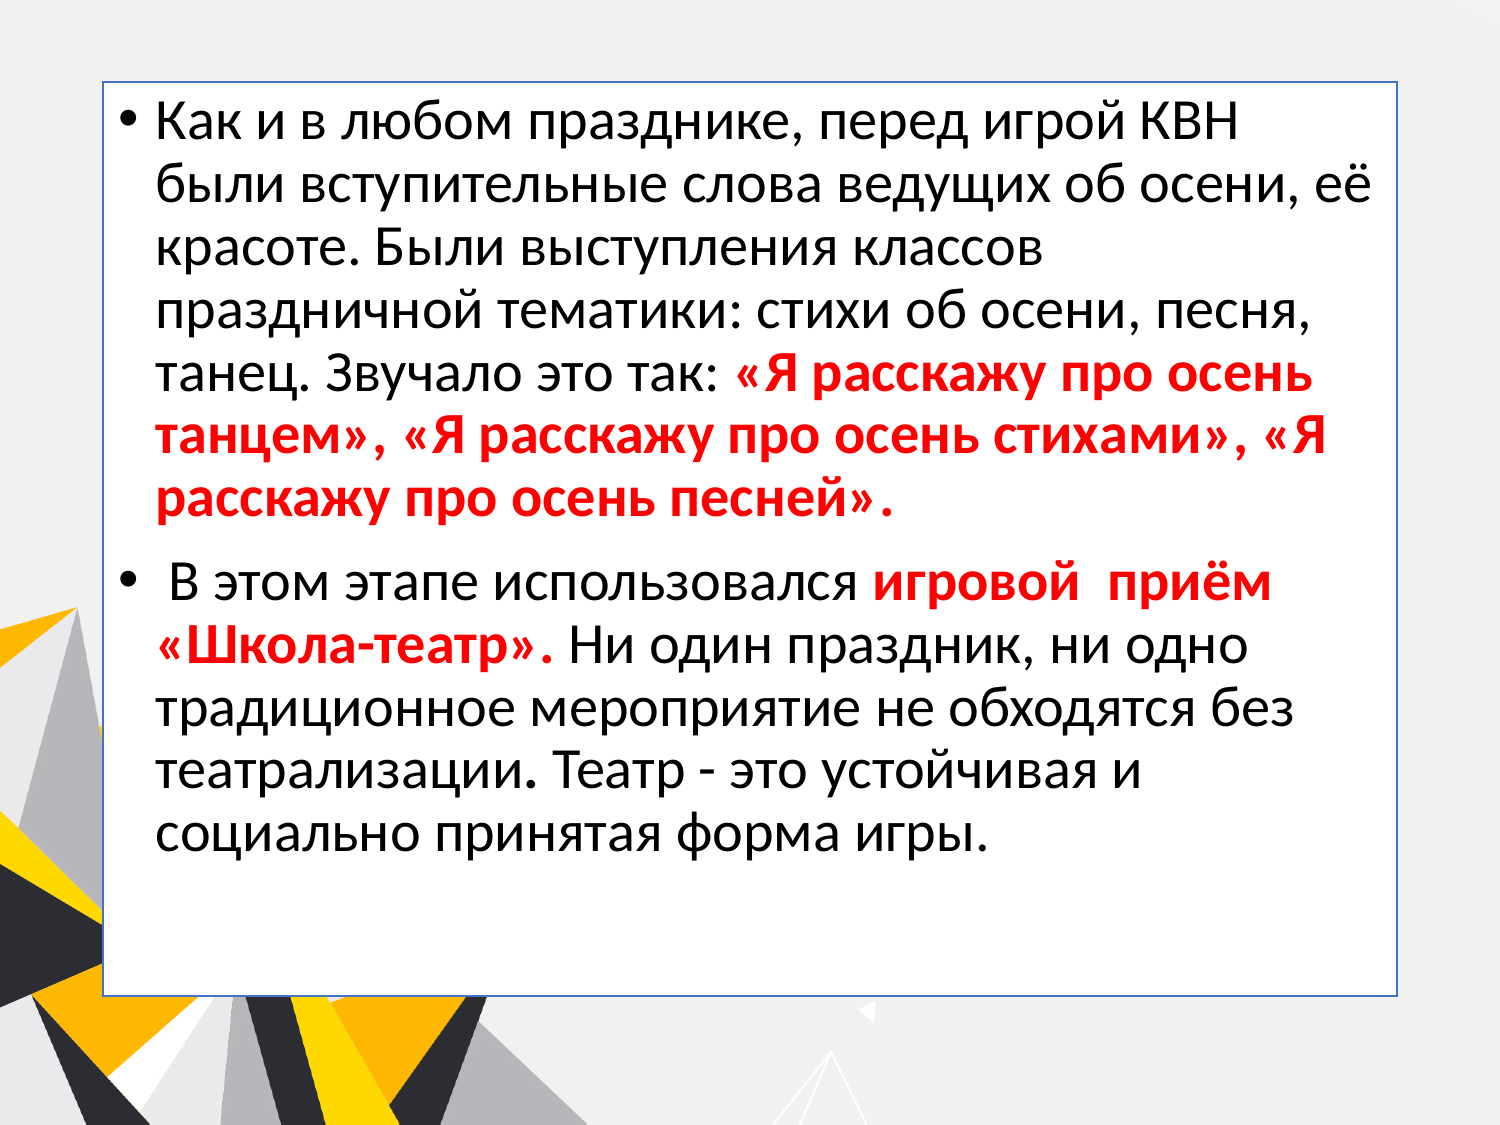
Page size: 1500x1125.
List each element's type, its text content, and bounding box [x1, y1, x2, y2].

list Как и в любом празднике, перед игрой КВН были вступительные слова ведущих об осени, её красоте. Были выступления классов праздничной тематики: стихи об осени, песня, танец. Звучало это так: «Я расскажу про осень танцем», «Я расскажу про осень стихами», «Я расскажу про осень песней». В этом этапе использовался игровой приём «Школа-театр». Ни один праздник, ни одно традиционное мероприятие не обходятся без театрализации. Театр - это устойчивая и социально принятая форма игры. [102, 81, 1398, 997]
picture [0, 0, 1500, 1125]
